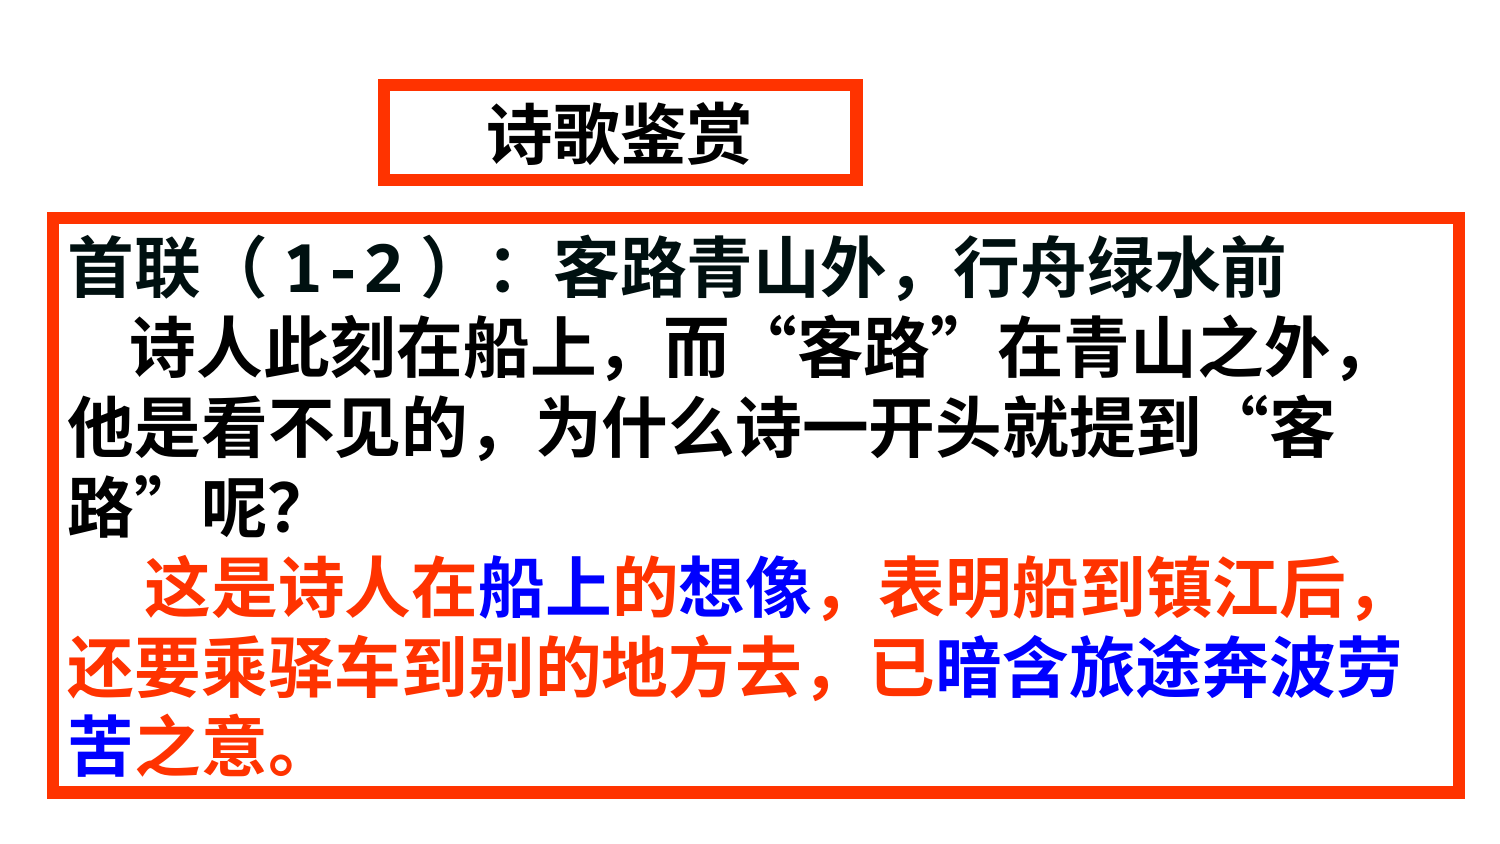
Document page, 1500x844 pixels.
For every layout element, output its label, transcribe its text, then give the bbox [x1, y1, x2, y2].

text_box 诗歌鉴赏 [383, 85, 857, 180]
text_box 首联（1-2）：客路青山外，行舟绿水前 诗人此刻在船上，而“客路”在青山之外，他是看不见的，为什么诗一开头就提到“客路”呢？ 这是诗人在船上的想像，表明船到镇江后，还要乘驿车到别的地方去，已暗含旅途奔波劳苦之意。 [53, 218, 1459, 793]
